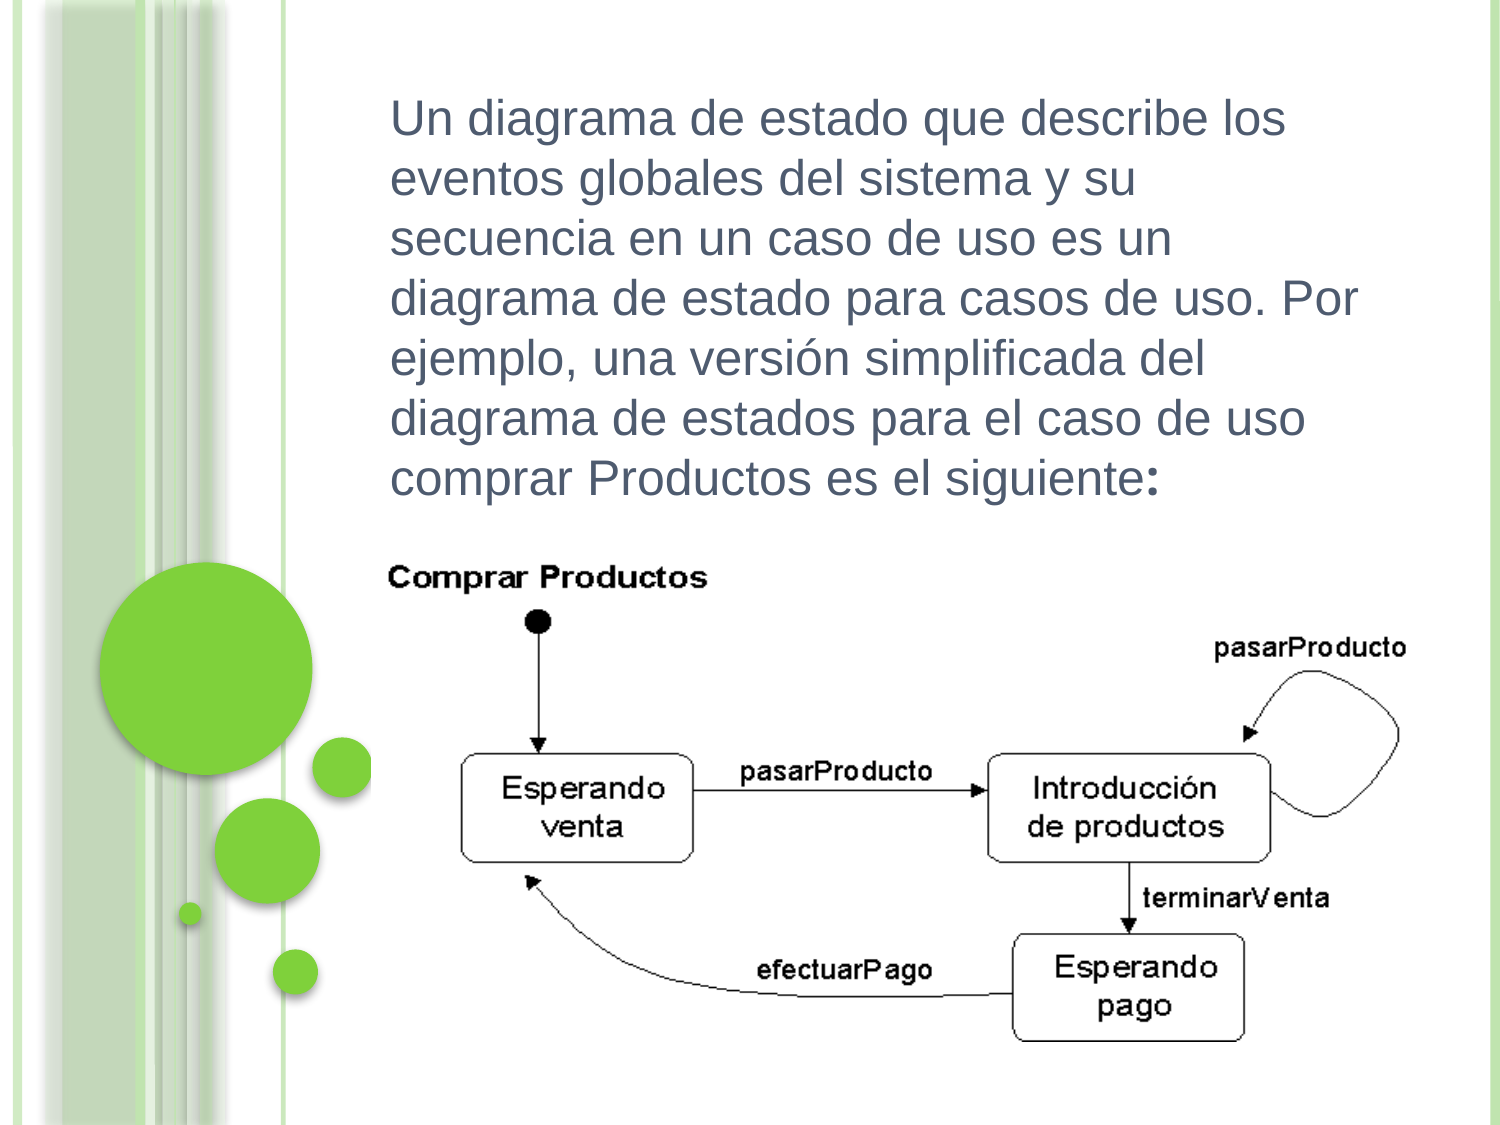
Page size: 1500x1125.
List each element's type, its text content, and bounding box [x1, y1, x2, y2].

picture [371, 550, 1424, 1043]
subtitle Un diagrama de estado que describe los eventos globales del sistema y su secuencia en un caso de uso es un diagrama de estado para casos de uso. Por ejemplo, una versión simplificada del diagrama de estados para el caso de uso comprar Productos es el siguiente: [375, 78, 1388, 549]
